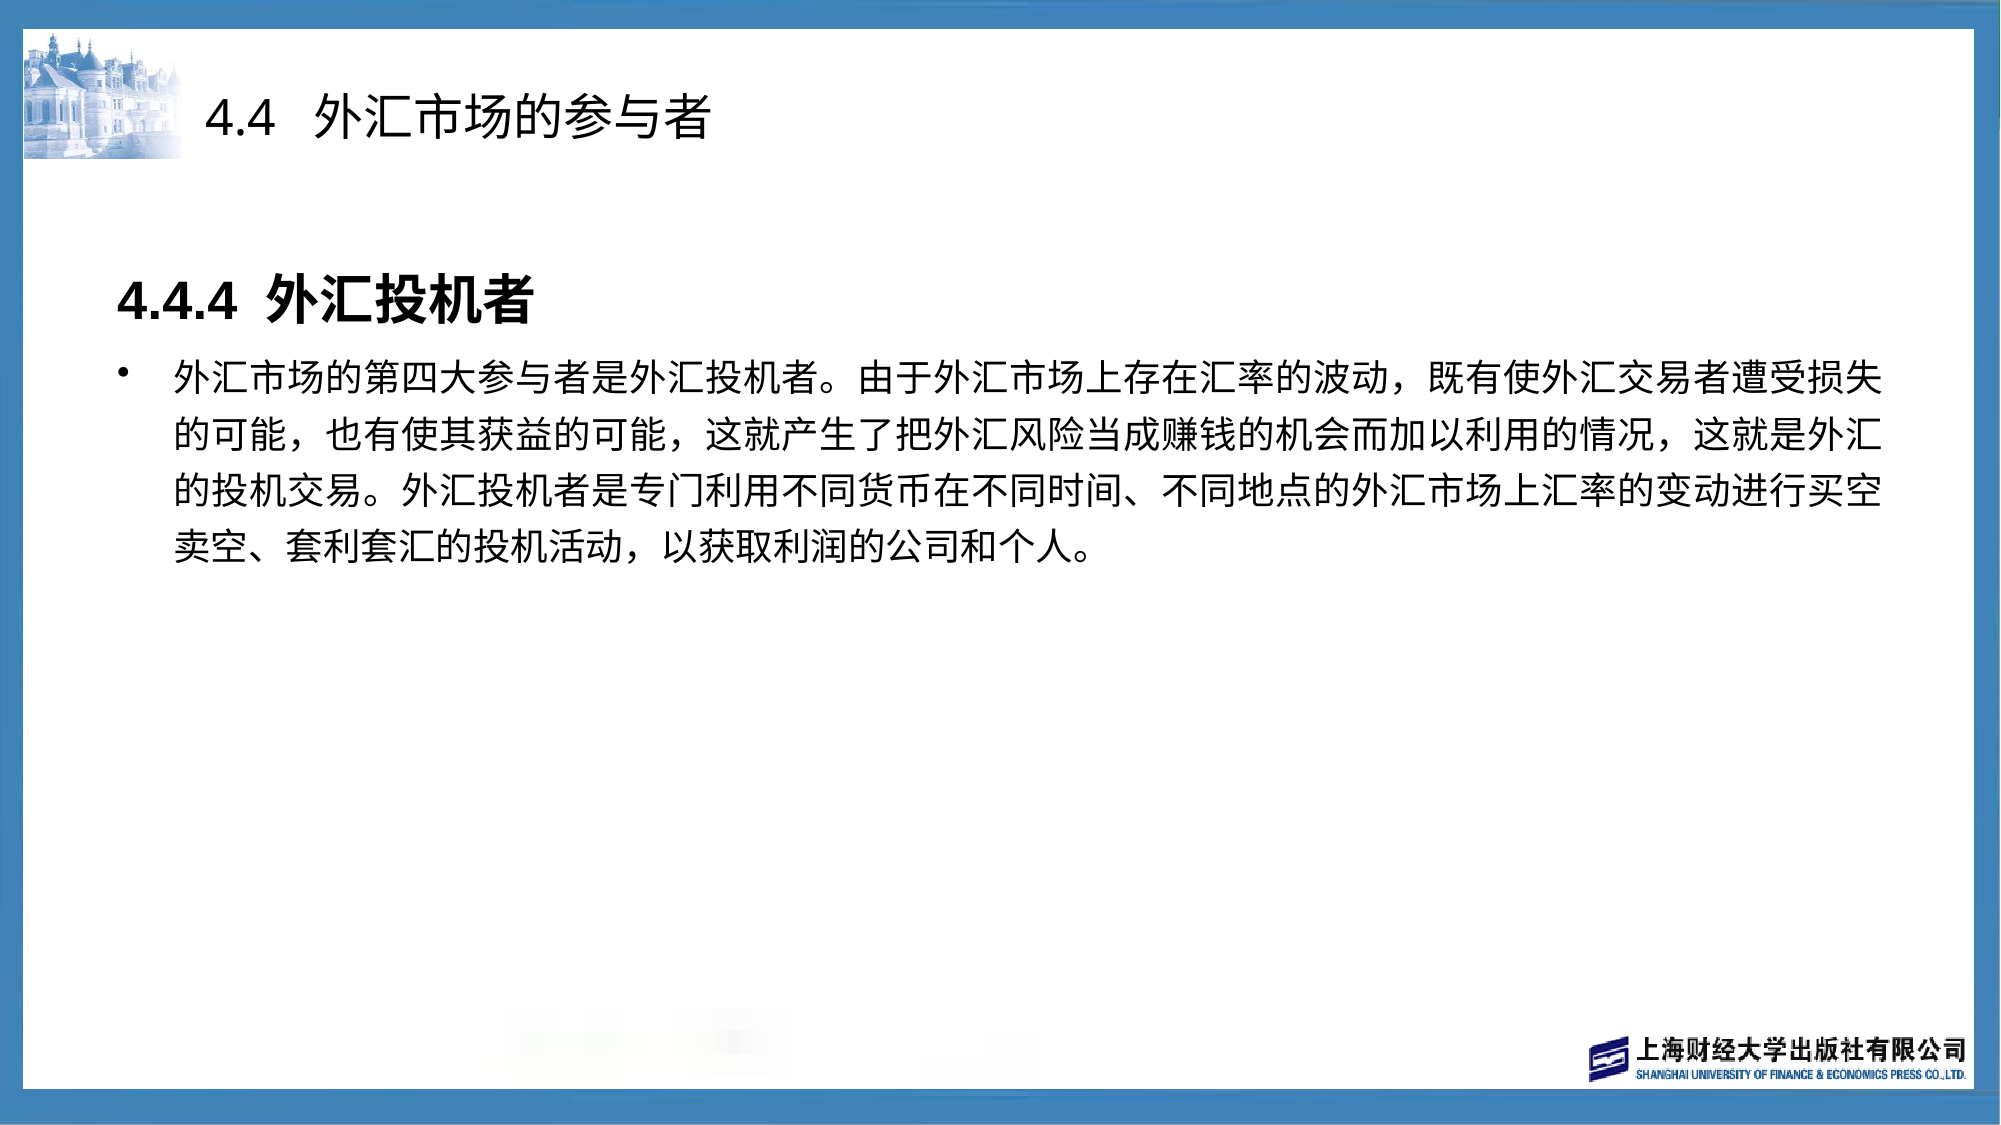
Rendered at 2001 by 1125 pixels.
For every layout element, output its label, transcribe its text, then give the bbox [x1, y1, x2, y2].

picture [0, 0, 2001, 1125]
title 4.4 外汇市场的参与者 [190, 64, 1547, 168]
list 4.4.4 外汇投机者 外汇市场的第四大参与者是外汇投机者。由于外汇市场上存在汇率的波动，既有使外汇交易者遭受损失的可能，也有使其获益的可能，这就产生了把外汇风险当成赚钱的机会而加以利用的情况，这就是外汇的投机交易。外汇投机者是专门利用不同货币在不同时间、不同地点的外汇市场上汇率的变动进行买空卖空、套利套汇的投机活动，以获取利润的公司和个人。 [102, 241, 1898, 1065]
